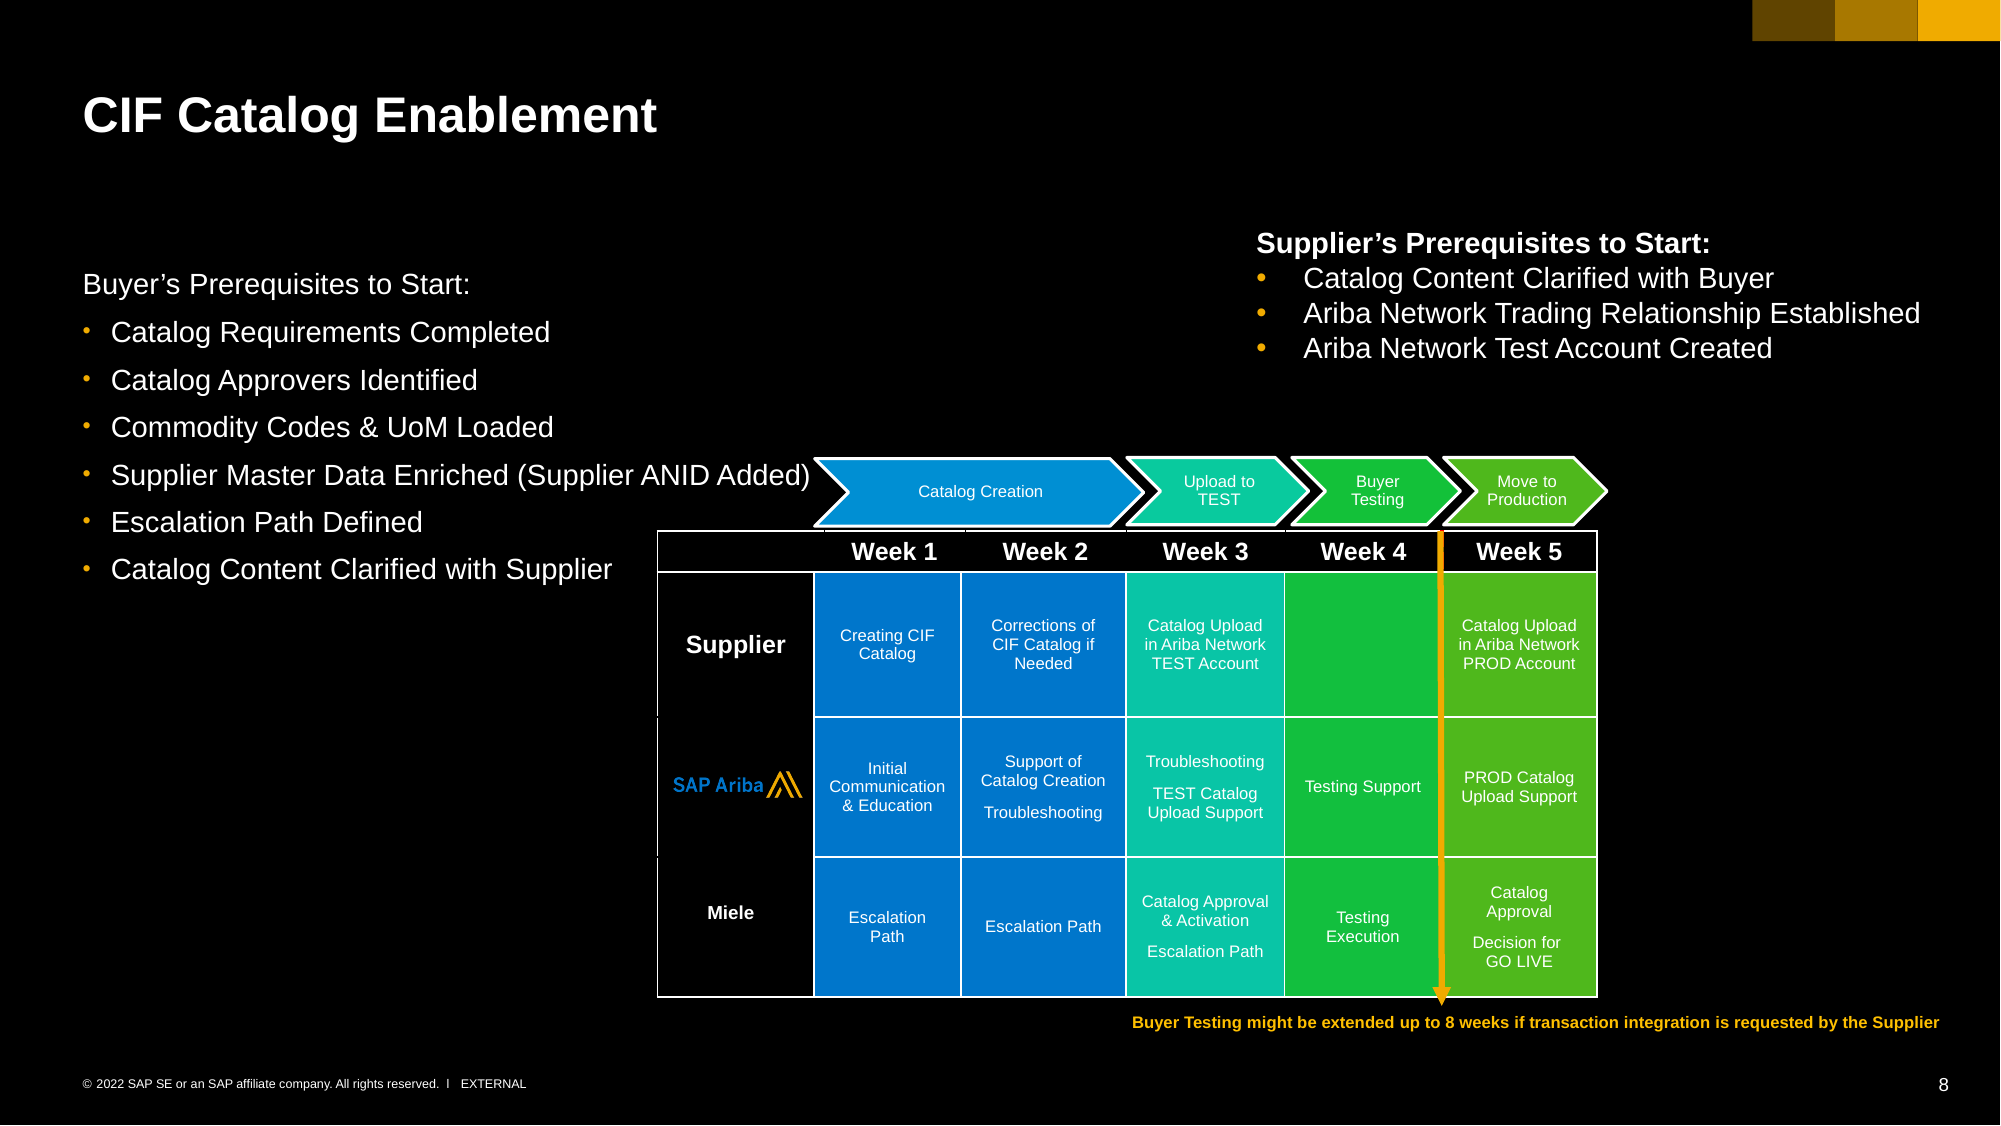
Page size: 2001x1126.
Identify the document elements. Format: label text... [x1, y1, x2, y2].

table_cell Catalog Approval Decision for GO LIVE [1447, 858, 1596, 996]
text_box Supplier’s Prerequisites to Start: Catalog Content Clarified with Buyer Ariba Network Trading Relationship Established Ariba Network Test Account Created [1256, 224, 1939, 365]
table_header Catalog Upload in Ariba Network PROD Account [1447, 574, 1596, 716]
text_box Buyer Testing might be extended up to 8 weeks if transaction integration is requested by the Supplier [1116, 1004, 1962, 1040]
table_cell Catalog Approval & Activation Escalation Path [1127, 858, 1284, 996]
table_cell Support of Catalog Creation Troubleshooting [962, 718, 1125, 856]
table_cell Initial Communication & Education [815, 718, 960, 856]
title CIF Catalog Enablement [82, 82, 1918, 144]
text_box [814, 418, 1608, 564]
table_cell Escalation Path [815, 858, 960, 996]
table_cell Testing Support [1285, 718, 1434, 856]
table_header Corrections of CIF Catalog if Needed [962, 574, 1125, 716]
table_header Catalog Upload in Ariba Network TEST Account [1127, 574, 1284, 716]
table_cell Testing Execution [1285, 858, 1434, 996]
table_header Supplier [658, 573, 813, 716]
table_cell Escalation Path [962, 858, 1125, 996]
table_cell PROD Catalog Upload Support [1447, 718, 1596, 856]
list Buyer’s Prerequisites to Start: Catalog Requirements Completed Catalog Approvers Identified Commodity Codes & UoM Loaded Supplier Master Data Enriched (Supplier ANID Added) Escalation Path Defined Catalog Content Clarified with Supplier [82, 265, 1918, 904]
text_box Miele [659, 900, 803, 924]
table_header [658, 532, 810, 571]
table_header Creating CIF Catalog [815, 574, 960, 716]
picture [673, 771, 804, 798]
table_cell Troubleshooting TEST Catalog Upload Support [1127, 718, 1284, 856]
table_header [1285, 574, 1434, 716]
table_cell Ariba [658, 718, 813, 856]
table_cell [658, 858, 813, 996]
